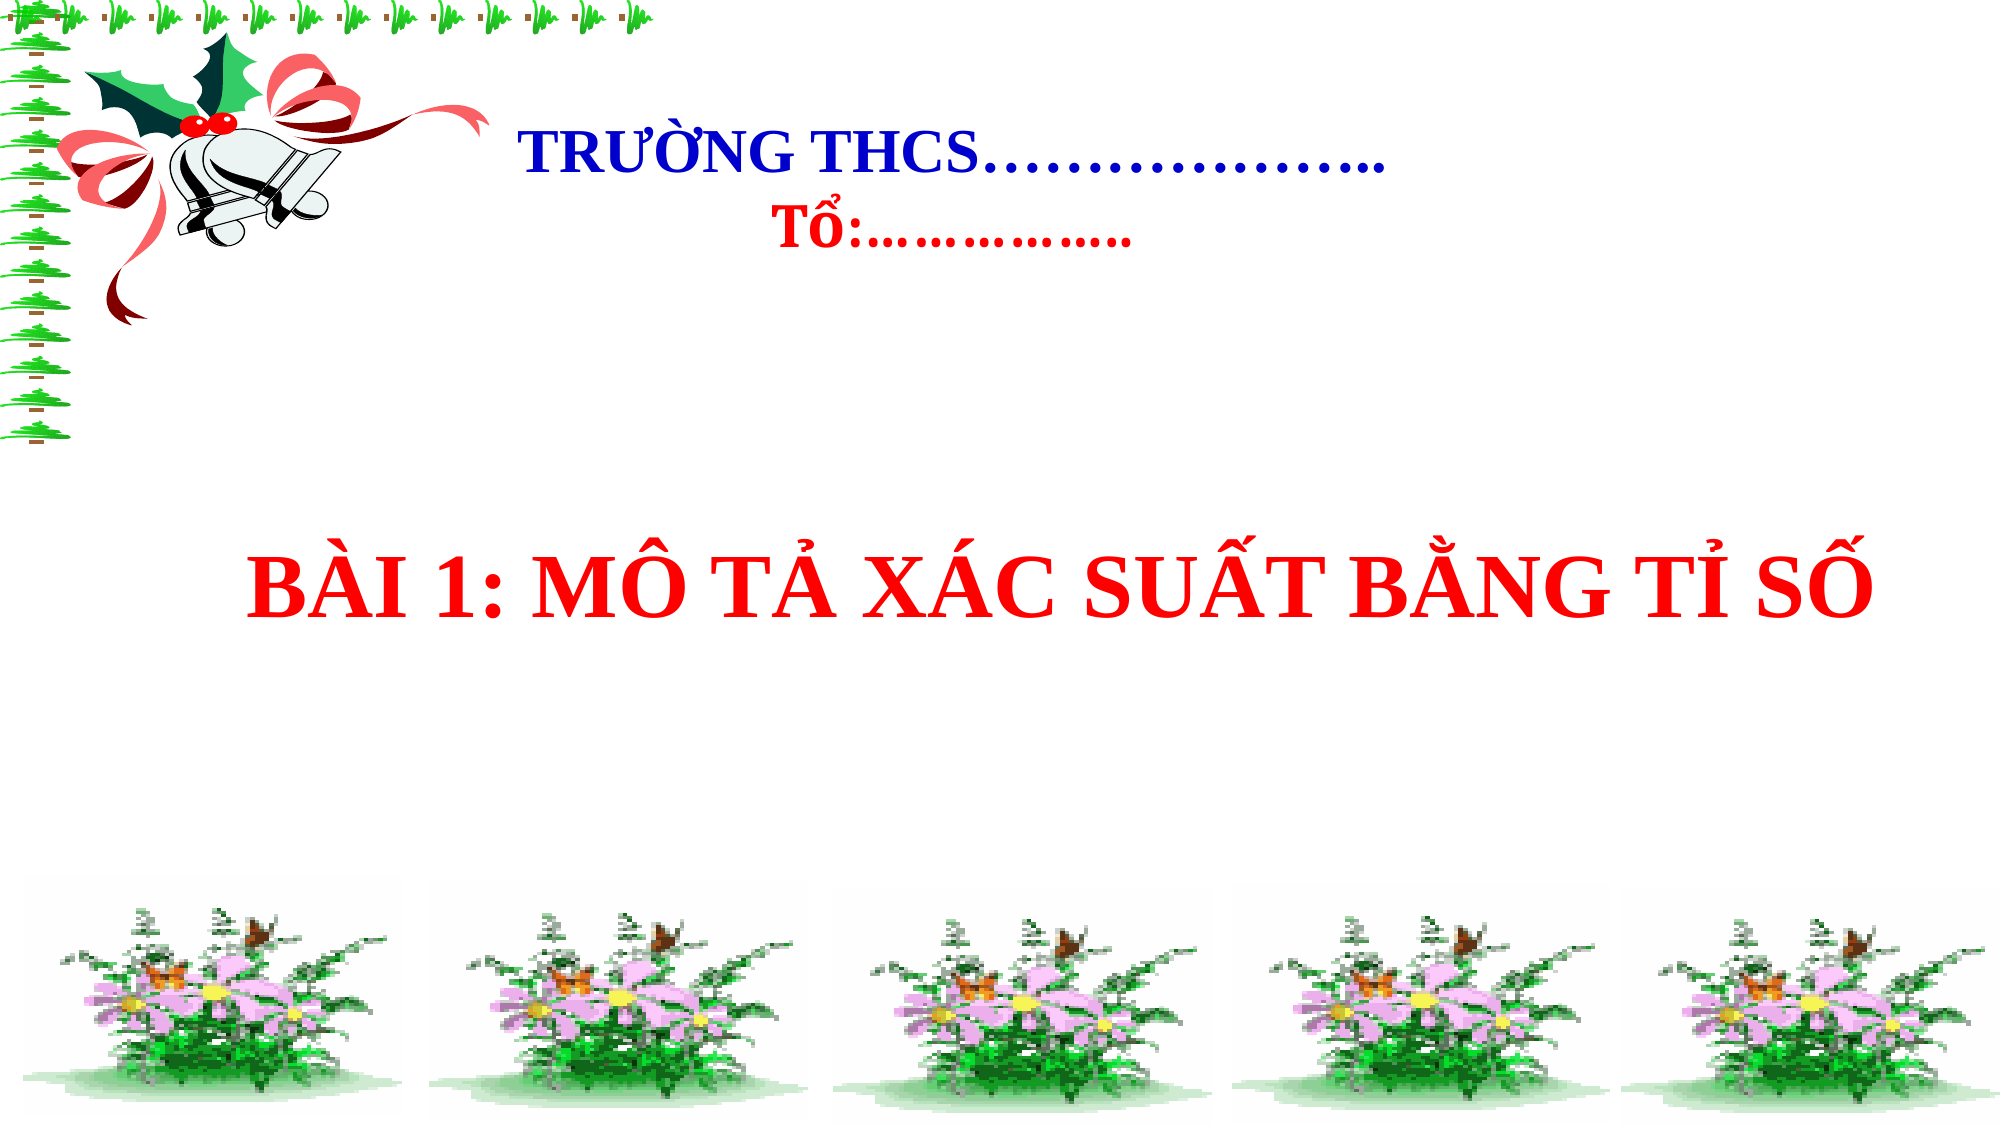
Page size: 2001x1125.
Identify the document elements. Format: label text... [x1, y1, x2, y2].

text_box TRƯỜNG THCS……………….. Tổ:…………….. [496, 102, 1527, 268]
picture [429, 881, 809, 1120]
picture [833, 887, 1212, 1125]
picture [22, 875, 402, 1114]
picture [0, 0, 492, 445]
text_box BÀI 1: MÔ TẢ XÁC SUẤT BẰNG TỈ SỐ [212, 515, 1912, 646]
picture [1231, 884, 1611, 1123]
picture [1621, 887, 2000, 1125]
